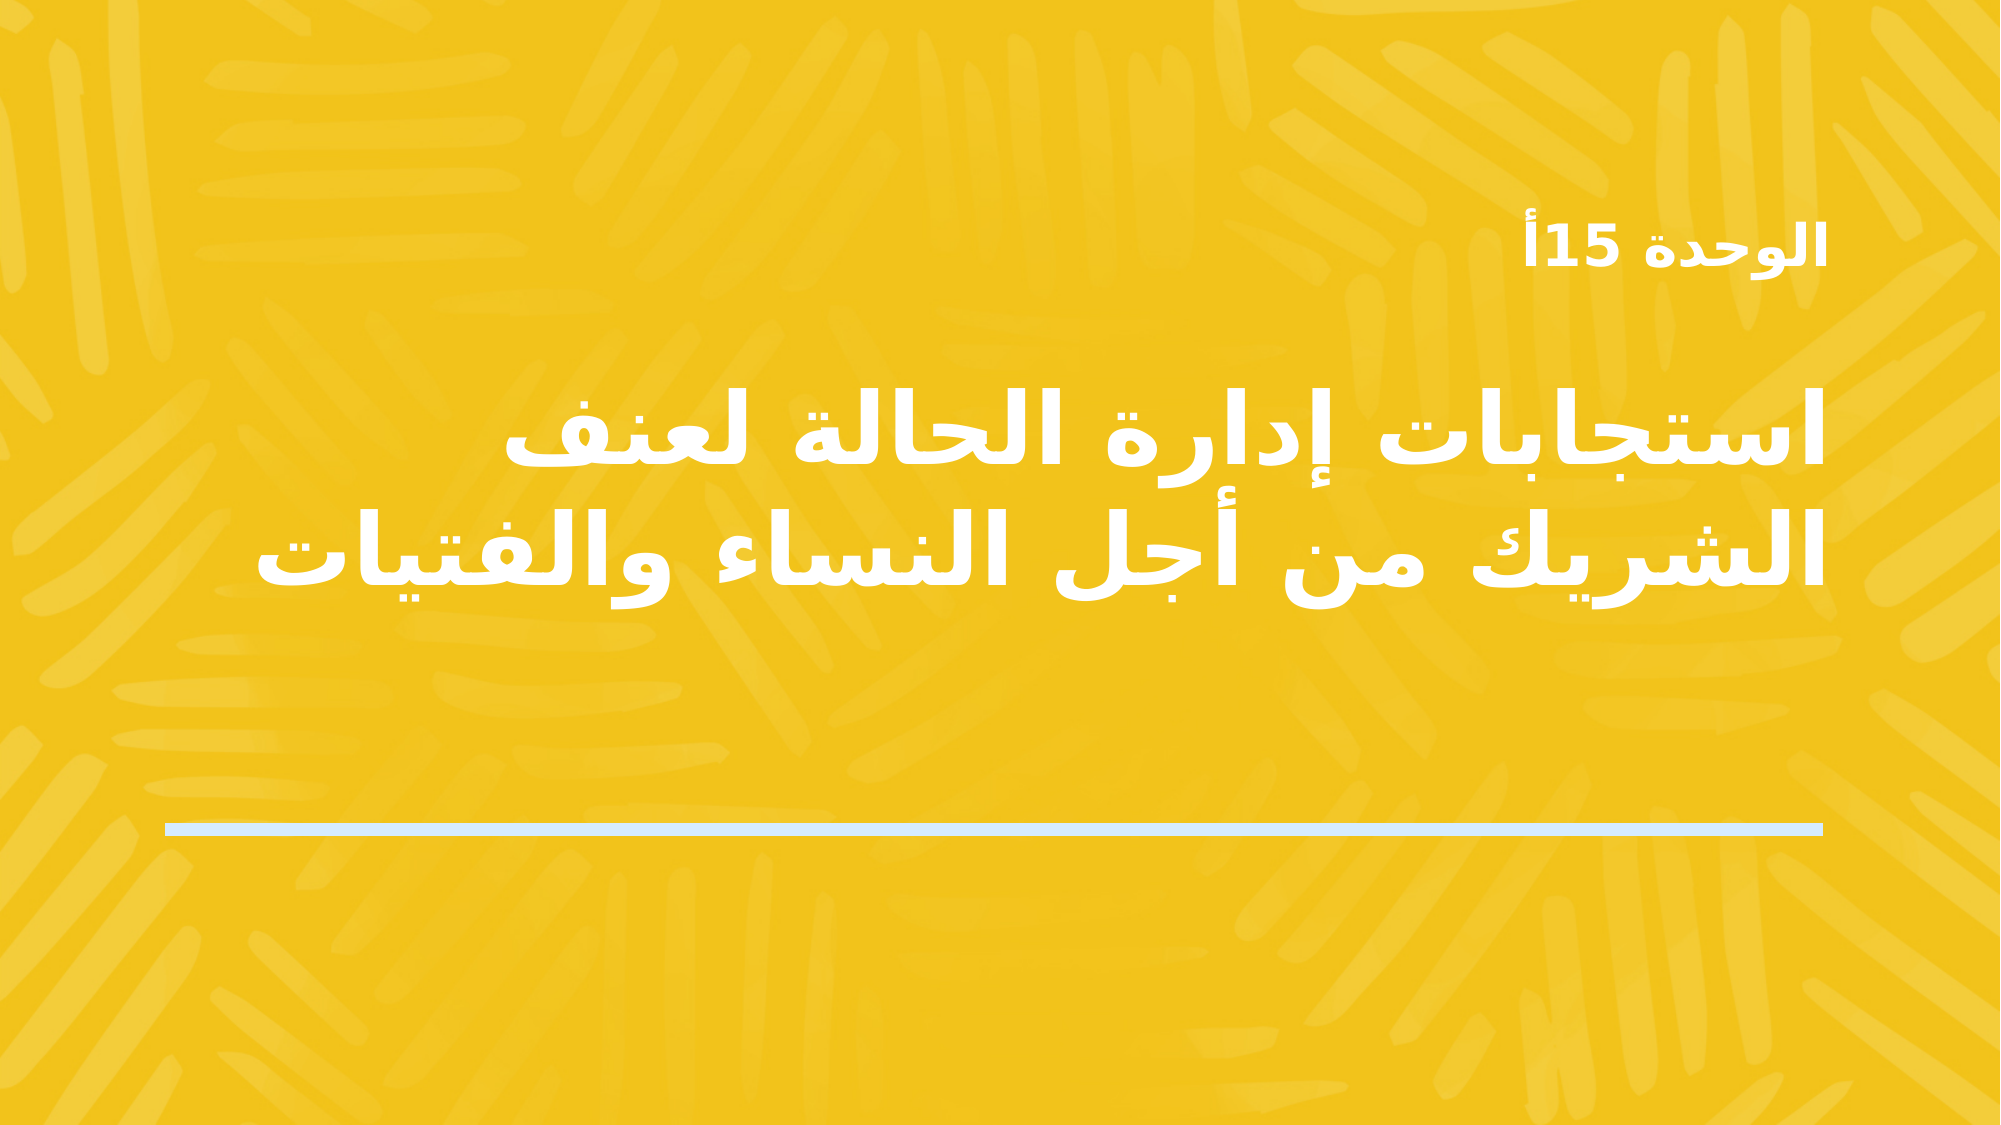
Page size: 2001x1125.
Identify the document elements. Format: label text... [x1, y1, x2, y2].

title استجابات إدارة الحالة لعنف الشريك من أجل النساء والفتيات [167, 357, 1849, 708]
list الوحدة 15أ [159, 207, 1855, 327]
picture [0, 0, 2000, 1125]
